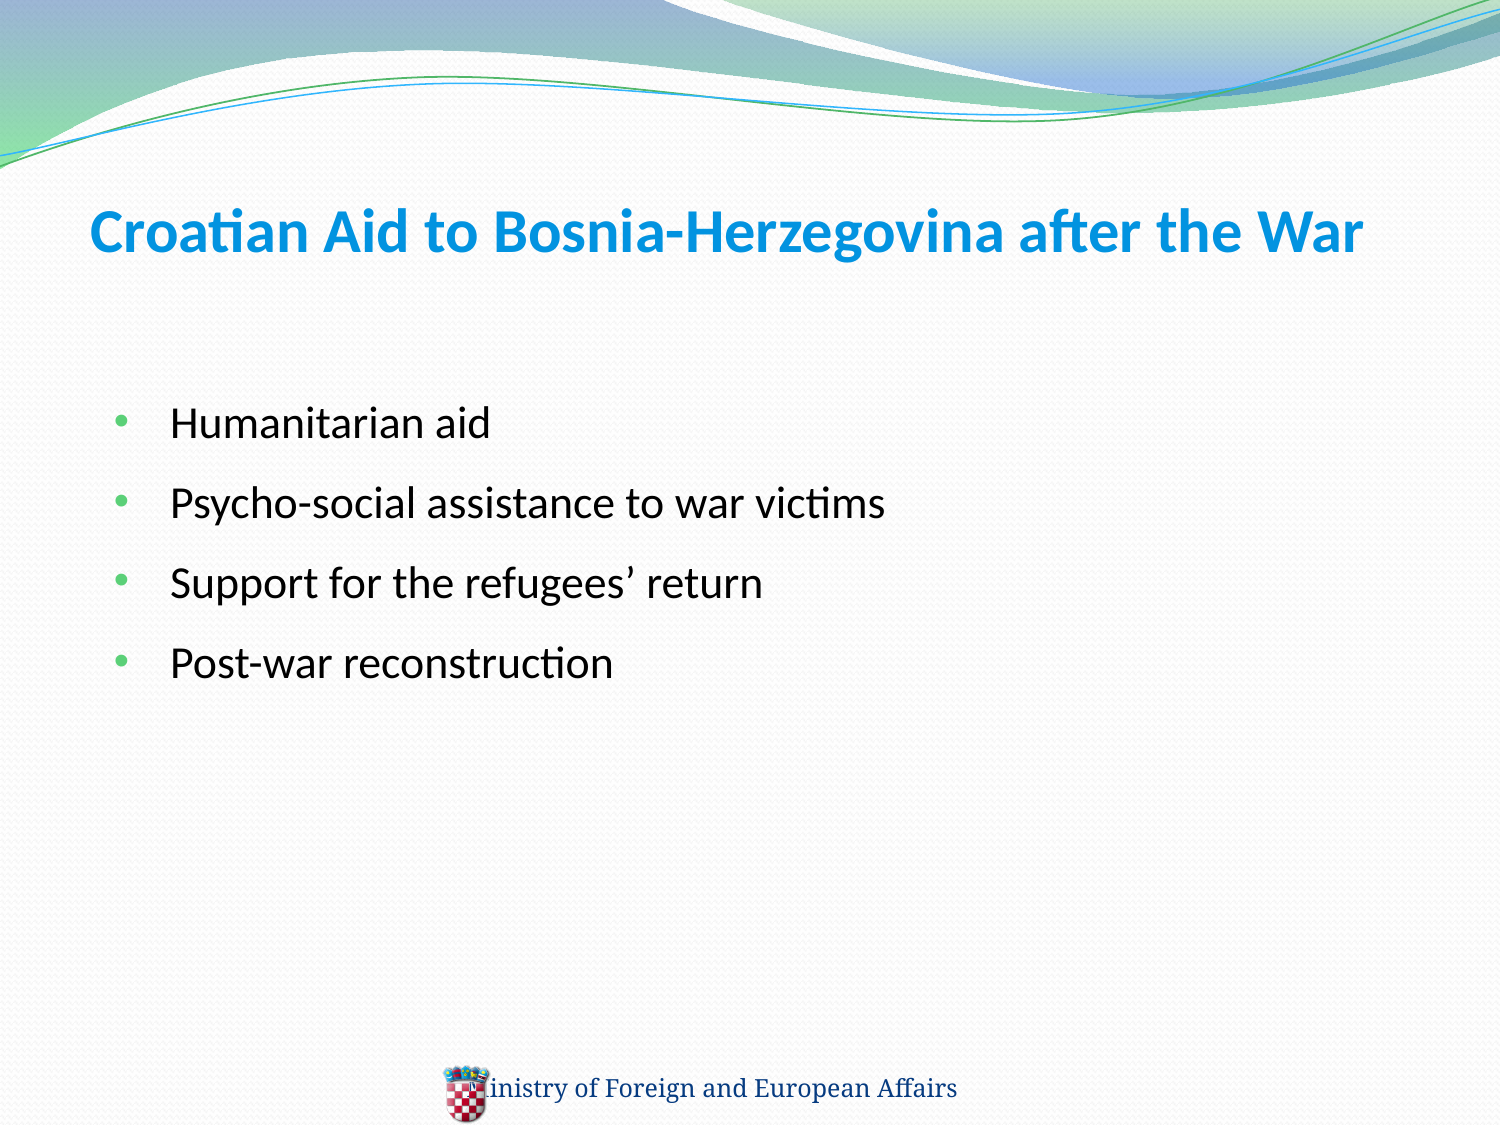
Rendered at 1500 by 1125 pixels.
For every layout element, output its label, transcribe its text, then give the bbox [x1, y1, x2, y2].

footer Ministry of Foreign and European Affairs [437, 1042, 988, 1103]
picture [441, 1062, 492, 1125]
list Humanitarian aid Psycho-social assistance to war victims Support for the refugees’ return Post-war reconstruction [76, 385, 1376, 764]
title Croatian Aid to Bosnia-Herzegovina after the War [90, 113, 1497, 265]
